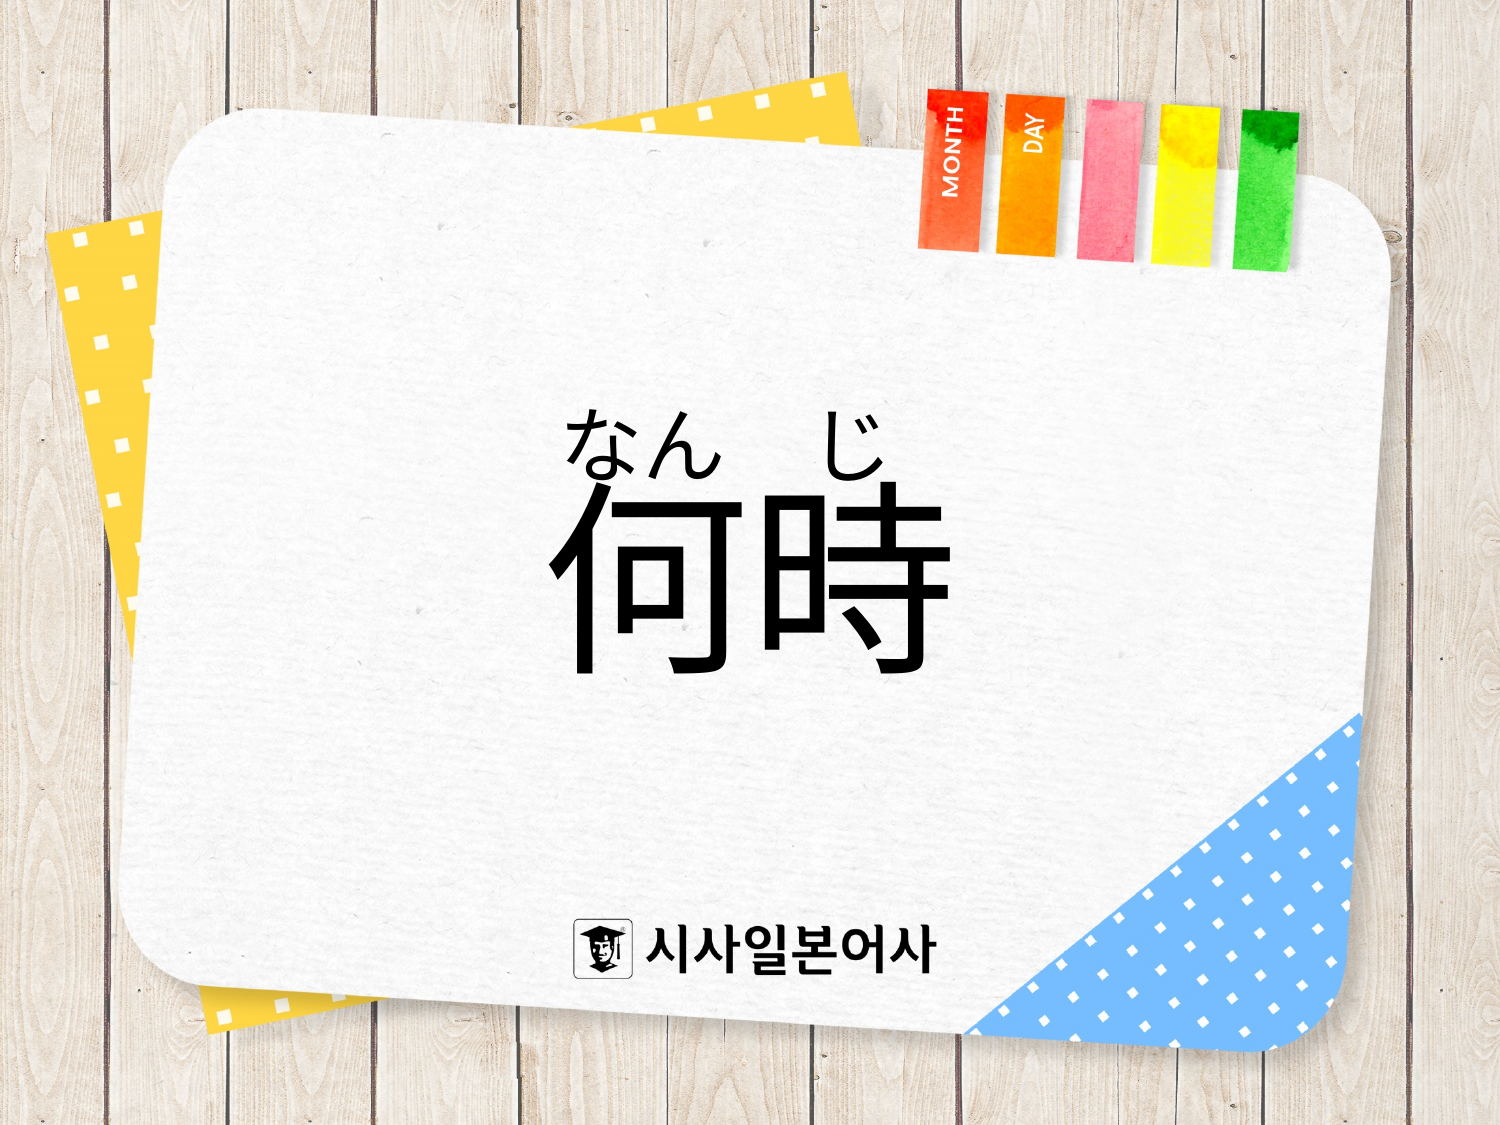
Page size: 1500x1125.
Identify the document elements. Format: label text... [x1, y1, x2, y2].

title 何時 [75, 338, 1425, 811]
text_box なん じ [544, 385, 908, 501]
picture [0, 0, 1500, 1125]
